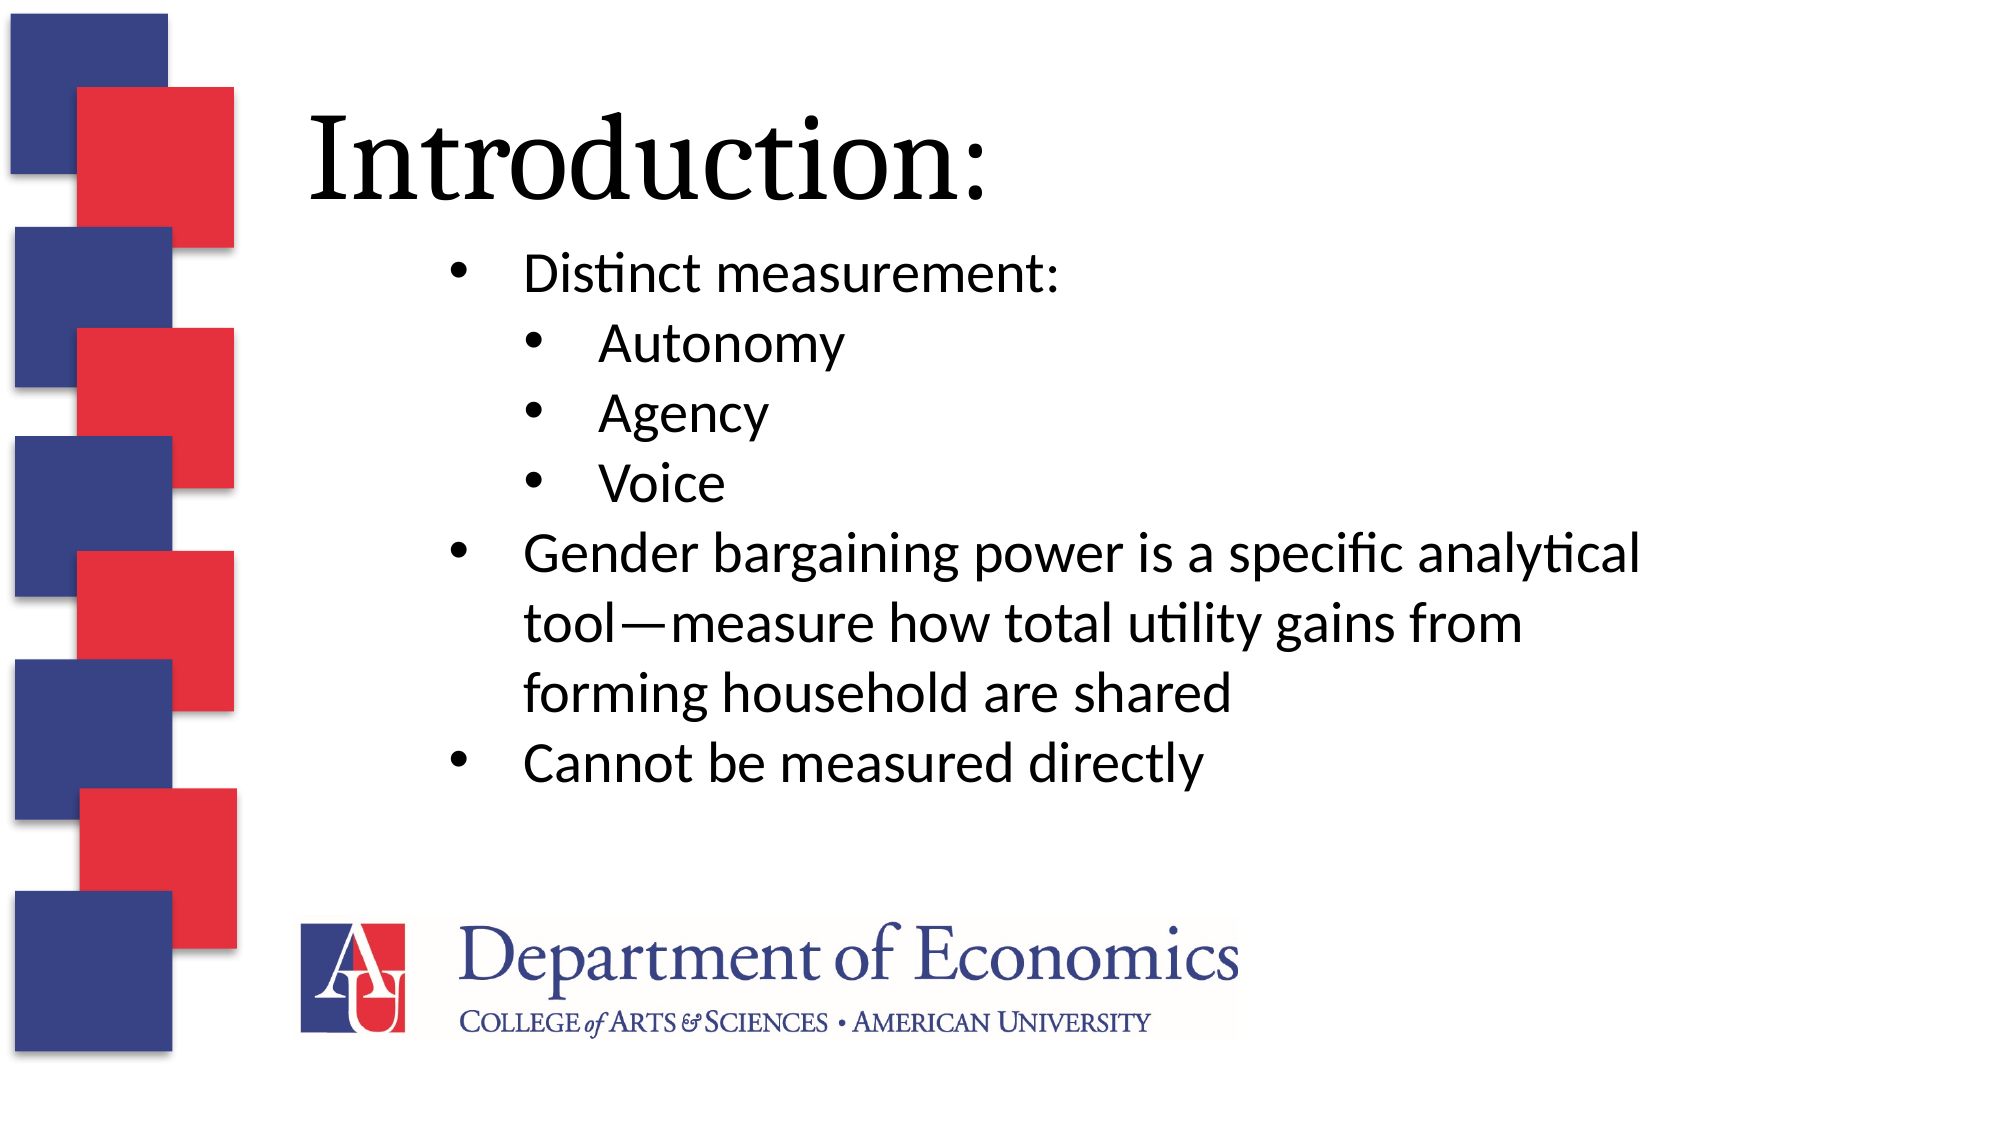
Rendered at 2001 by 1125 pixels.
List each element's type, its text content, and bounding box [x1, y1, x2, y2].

text_box [14, 226, 173, 388]
text_box [14, 658, 173, 821]
text_box Distinct measurement: Autonomy Agency Voice Gender bargaining power is a specific analytical tool—measure how total utility gains from forming household are shared Cannot be measured directly [433, 226, 1684, 942]
text_box [76, 86, 235, 249]
text_box [79, 787, 238, 950]
text_box [76, 327, 235, 489]
text_box [14, 435, 173, 598]
text_box Introduction: [292, 46, 1625, 234]
text_box [14, 890, 173, 1052]
picture [292, 915, 1238, 1040]
text_box [10, 13, 169, 175]
text_box [76, 550, 235, 712]
